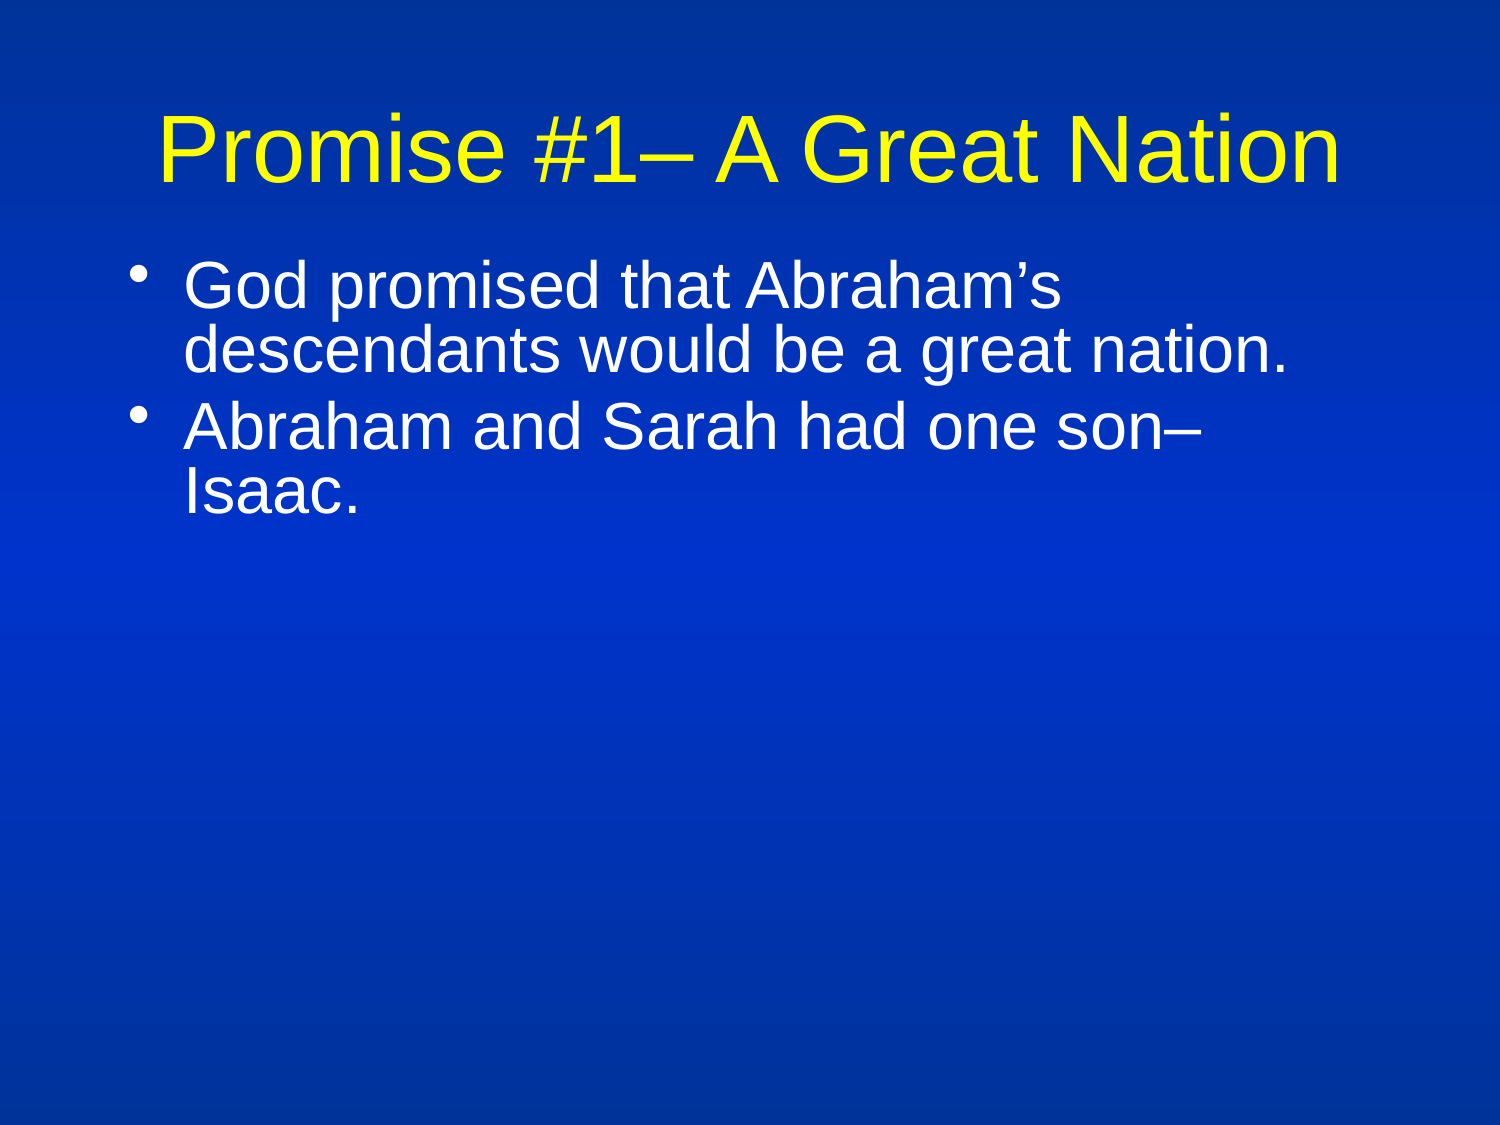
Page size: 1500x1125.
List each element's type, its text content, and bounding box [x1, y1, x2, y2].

title Promise #1– A Great Nation [37, 50, 1463, 238]
list God promised that Abraham’s descendants would be a great nation. Abraham and Sarah had one son– Isaac. [112, 249, 1388, 563]
